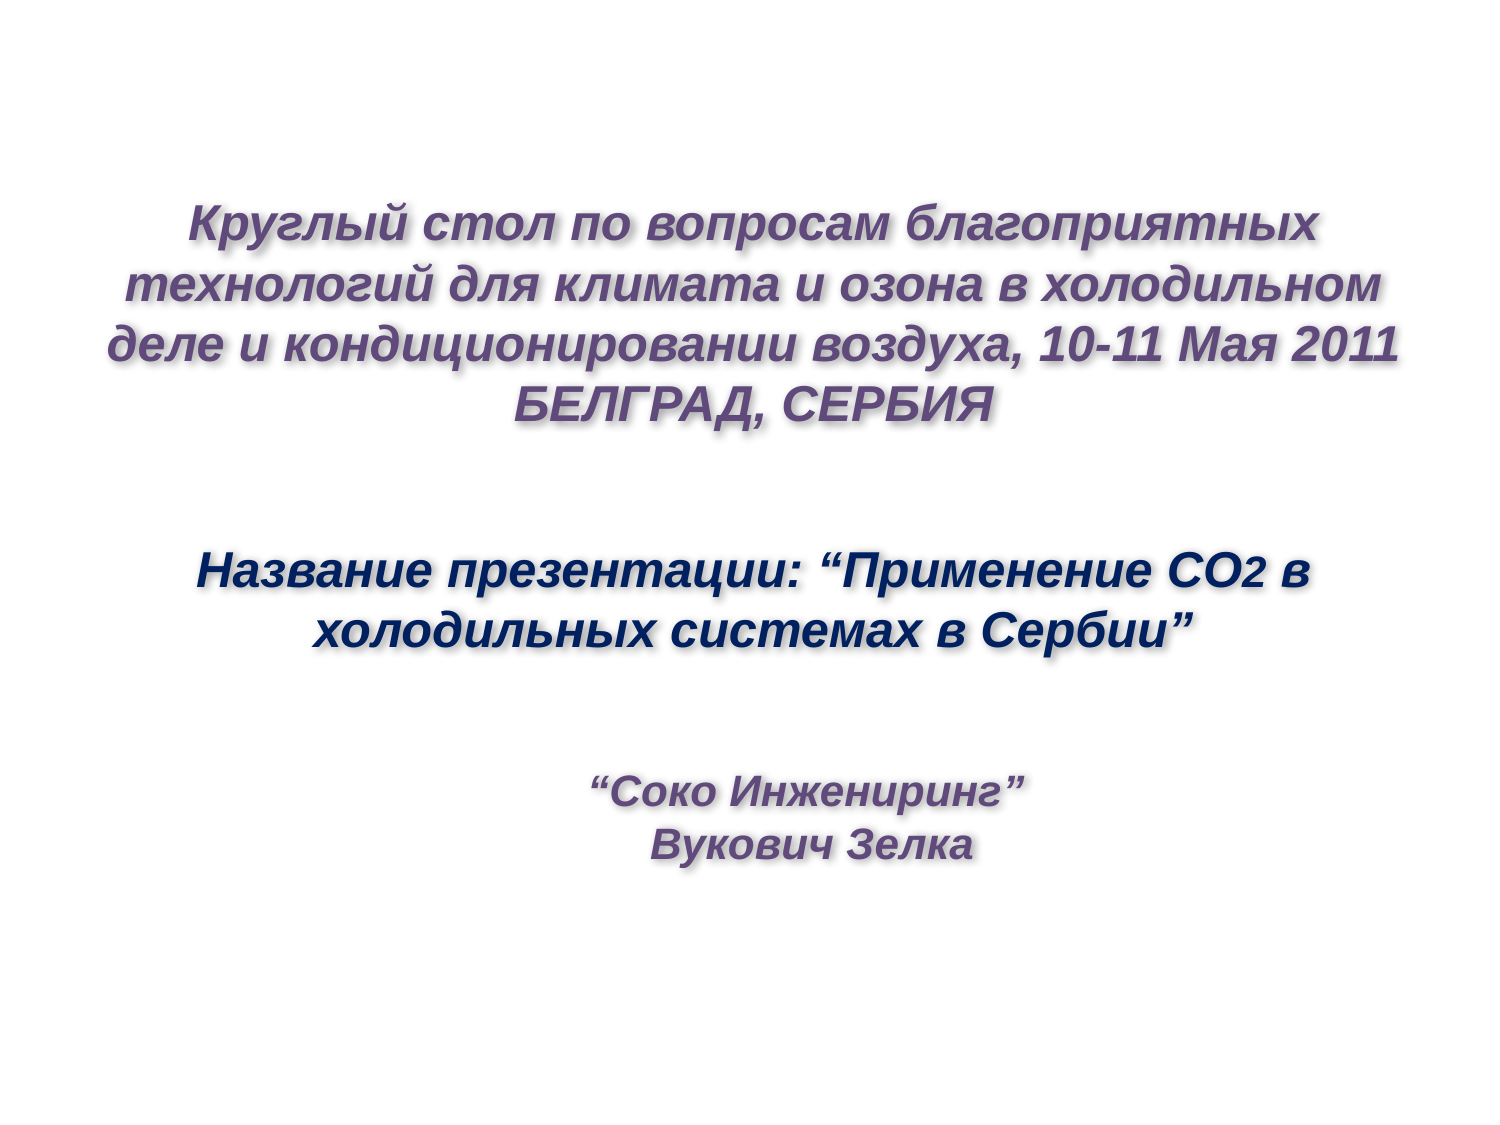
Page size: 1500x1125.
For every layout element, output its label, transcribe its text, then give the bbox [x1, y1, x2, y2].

title Круглый стол по вопросам благоприятных технологий для климата и озона в холодильном деле и кондиционировании воздуха, 10-11 Мая 2011 БЕЛГРАД, СЕРБИЯ Название презентации: “Применение CO2 в холодильных системах в Сербии” “Соко Инжениринг” Вукович Зелка [70, 23, 1437, 985]
